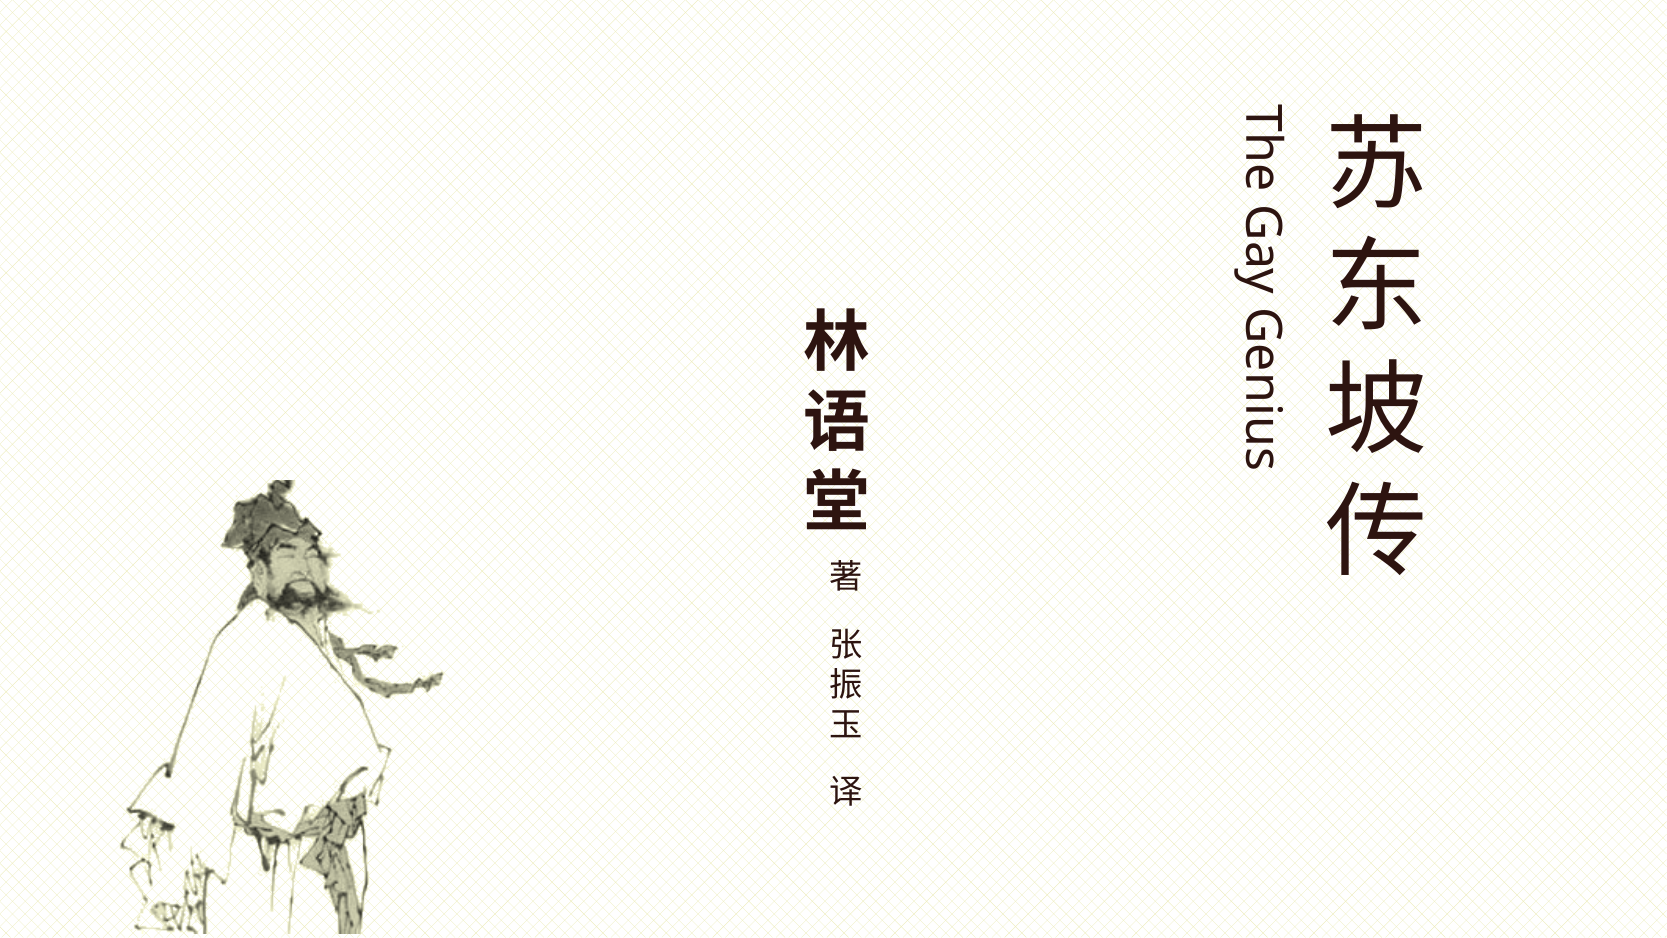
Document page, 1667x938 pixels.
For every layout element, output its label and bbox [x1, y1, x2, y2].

text_box [788, 291, 881, 821]
picture [70, 480, 515, 934]
text_box [1227, 90, 1436, 601]
